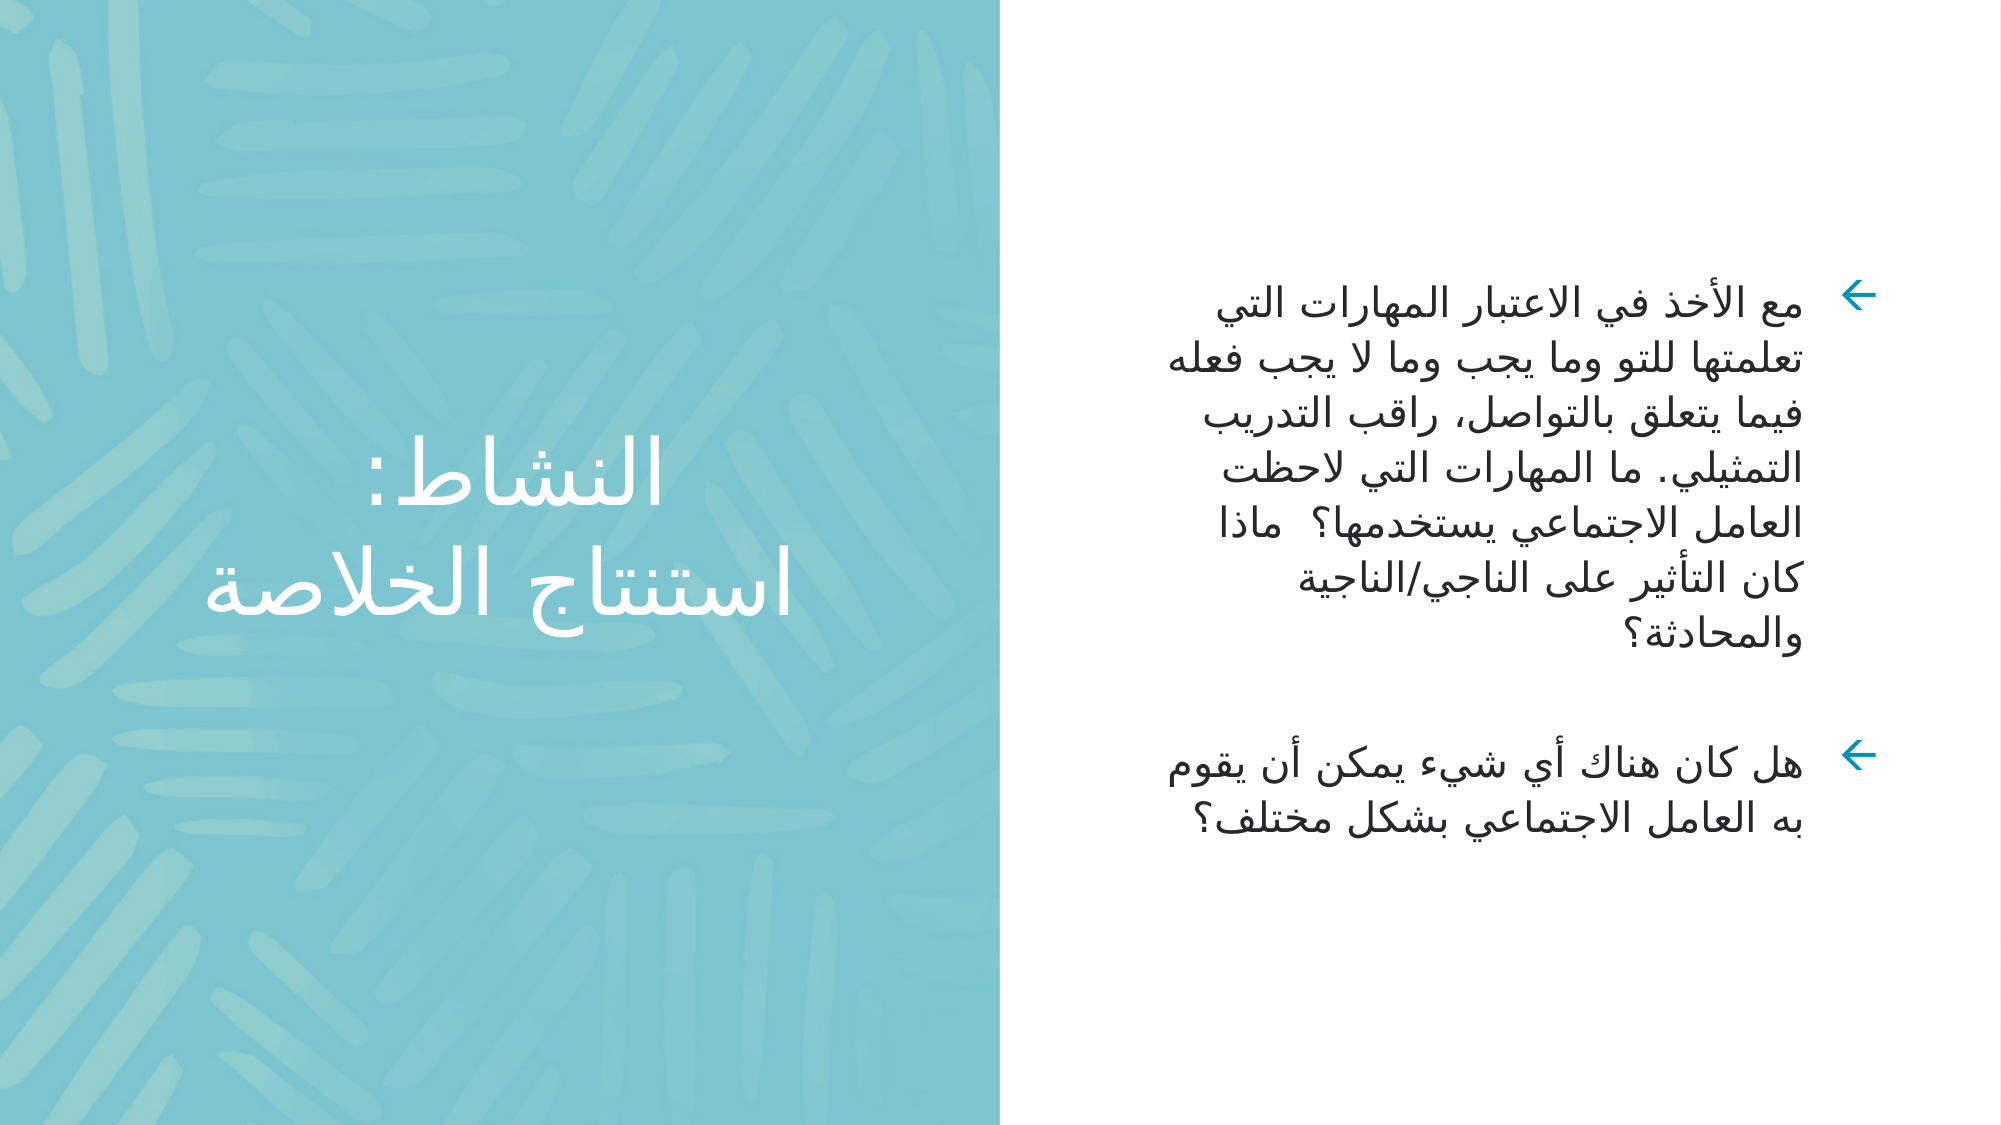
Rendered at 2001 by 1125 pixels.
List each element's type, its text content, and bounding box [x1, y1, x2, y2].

title النشاط: استنتاج الخلاصة [108, 396, 892, 651]
picture [0, 0, 2001, 1125]
list مع الأخذ في الاعتبار المهارات التي تعلمتها للتو وما يجب وما لا يجب فعله فيما يتعلق بالتواصل، راقب التدريب التمثيلي. ما المهارات التي لاحظت العامل الاجتماعي يستخدمها؟ ماذا كان التأثير على الناجي/الناجية والمحادثة؟ هل كان هناك أي شيء يمكن أن يقوم به العامل الاجتماعي بشكل مختلف؟ [1152, 140, 1888, 971]
